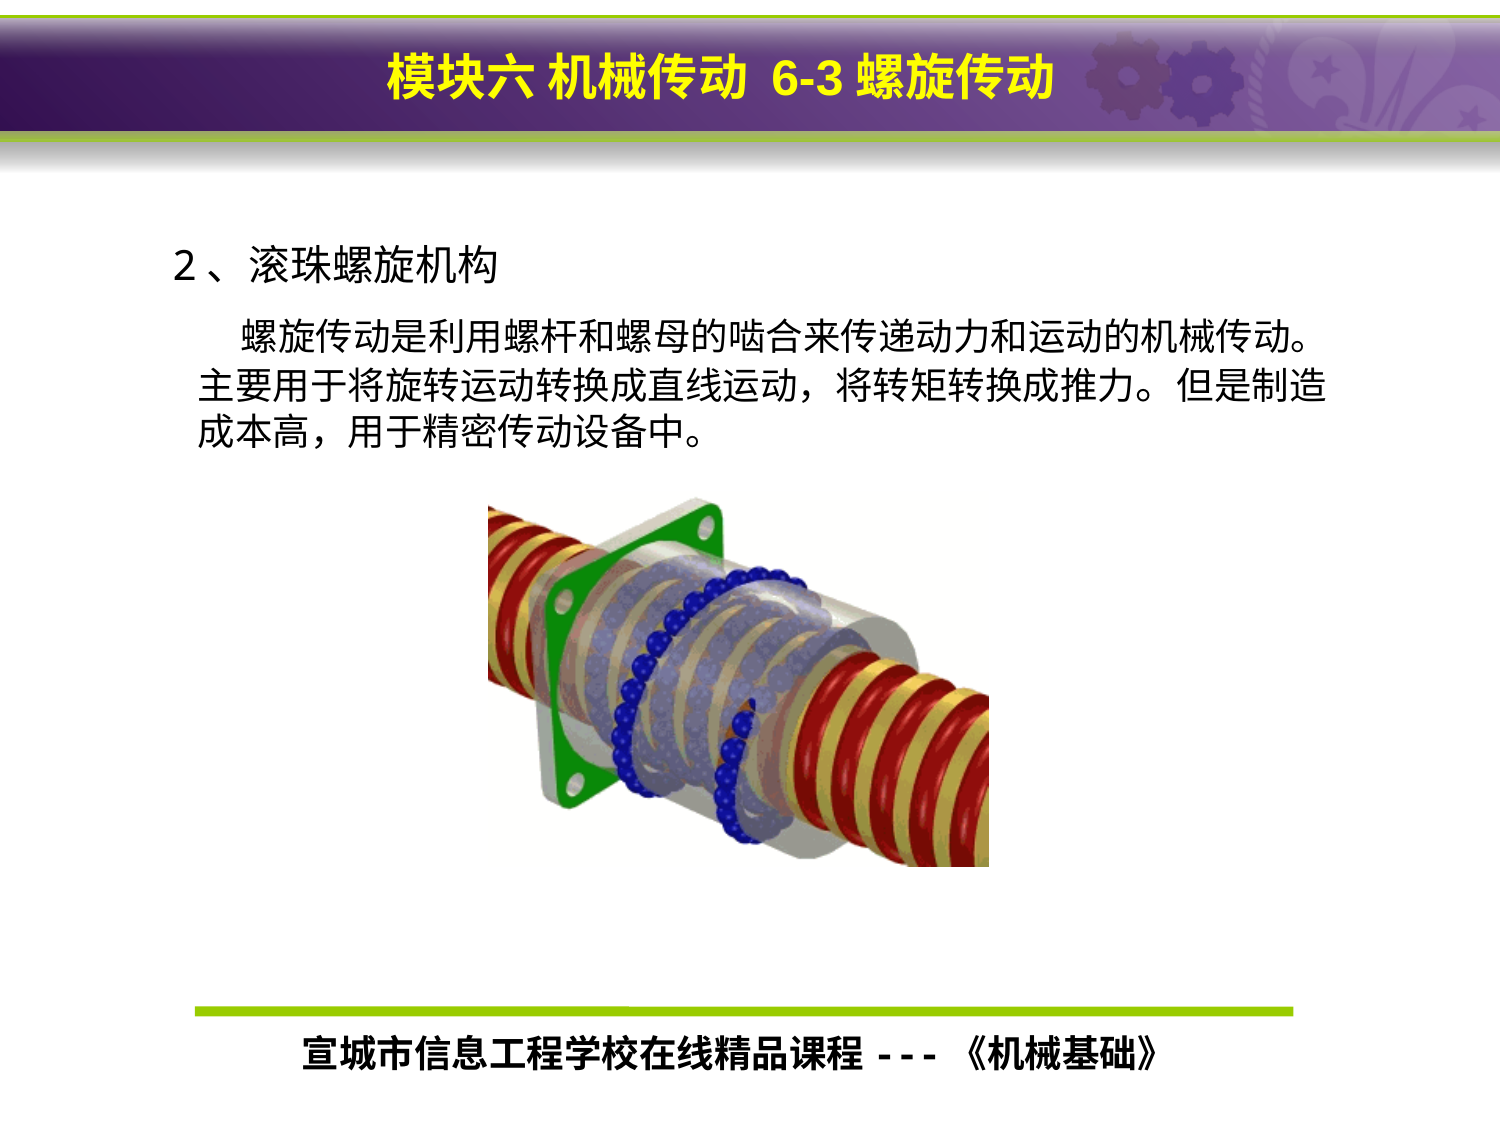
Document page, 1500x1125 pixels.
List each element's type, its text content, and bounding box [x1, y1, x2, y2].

picture [488, 491, 989, 867]
text_box 宣城市信息工程学校在线精品课程---《机械基础》 [242, 1023, 1235, 1083]
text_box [0, 18, 1500, 173]
text_box 螺旋传动是利用螺杆和螺母的啮合来传递动力和运动的机械传动。主要用于将旋转运动转换成直线运动，将转矩转换成推力。但是制造成本高，用于精密传动设备中。 [182, 305, 1355, 461]
text_box 2、滚珠螺旋机构 [157, 231, 514, 297]
